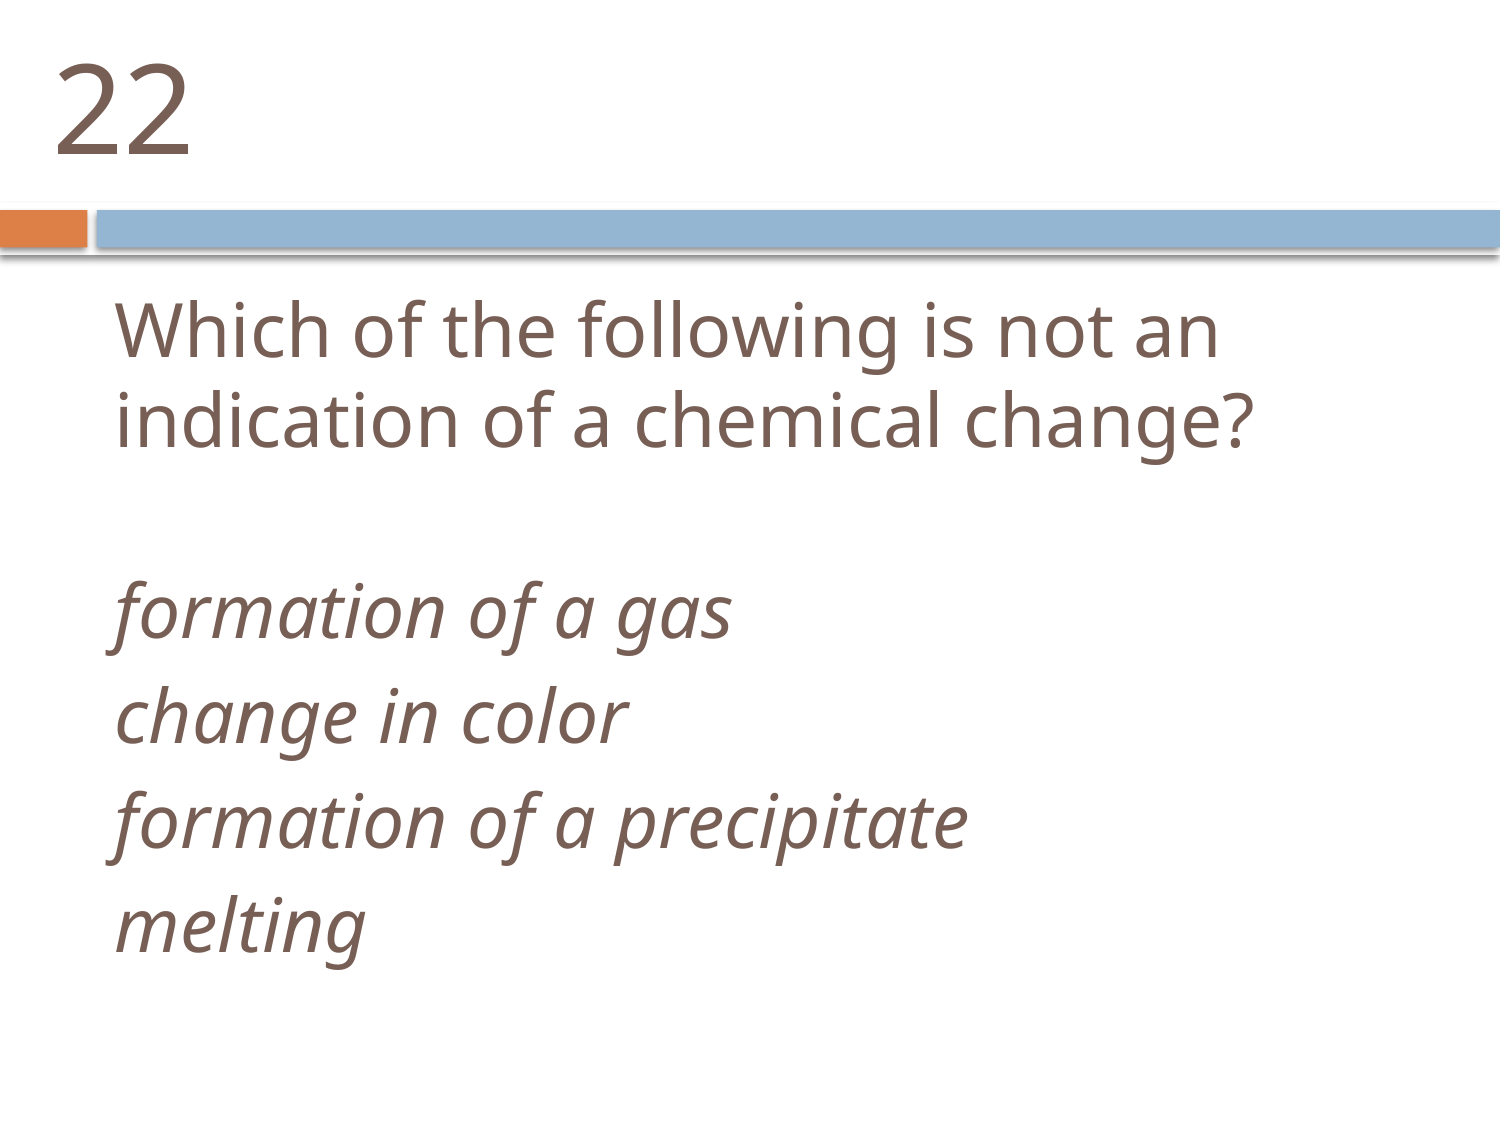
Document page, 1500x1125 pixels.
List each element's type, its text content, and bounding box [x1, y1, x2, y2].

text_box 22 [37, 22, 225, 187]
list Which of the following is not an indication of a chemical change? formation of a gas change in color formation of a precipitate melting [99, 275, 1438, 1013]
